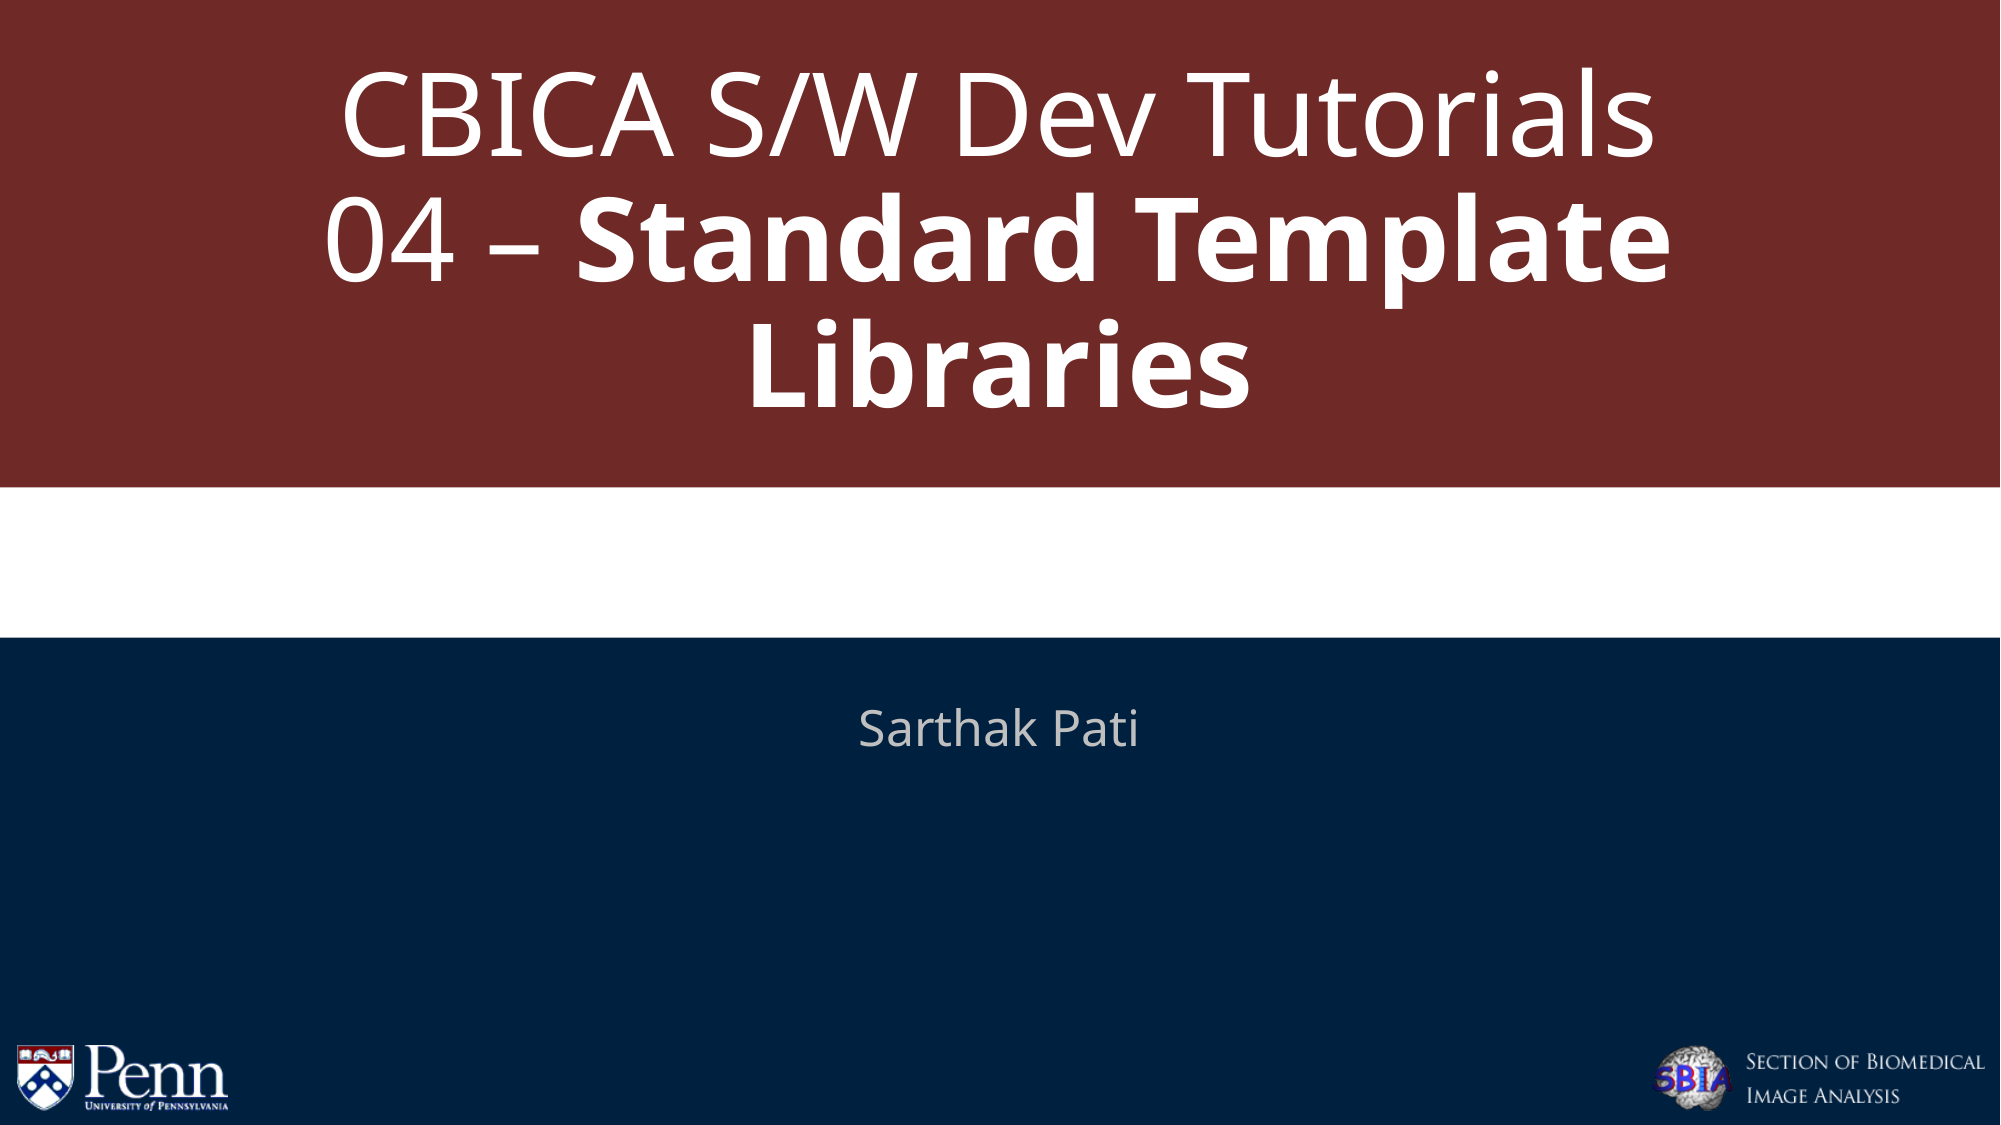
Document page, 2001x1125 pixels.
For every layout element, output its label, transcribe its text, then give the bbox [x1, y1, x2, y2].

picture [17, 1045, 228, 1111]
title CBICA S/W Dev Tutorials 04 – Standard Template Libraries [101, 48, 1896, 440]
picture [1652, 1044, 1985, 1112]
subtitle Sarthak Pati [249, 696, 1750, 968]
